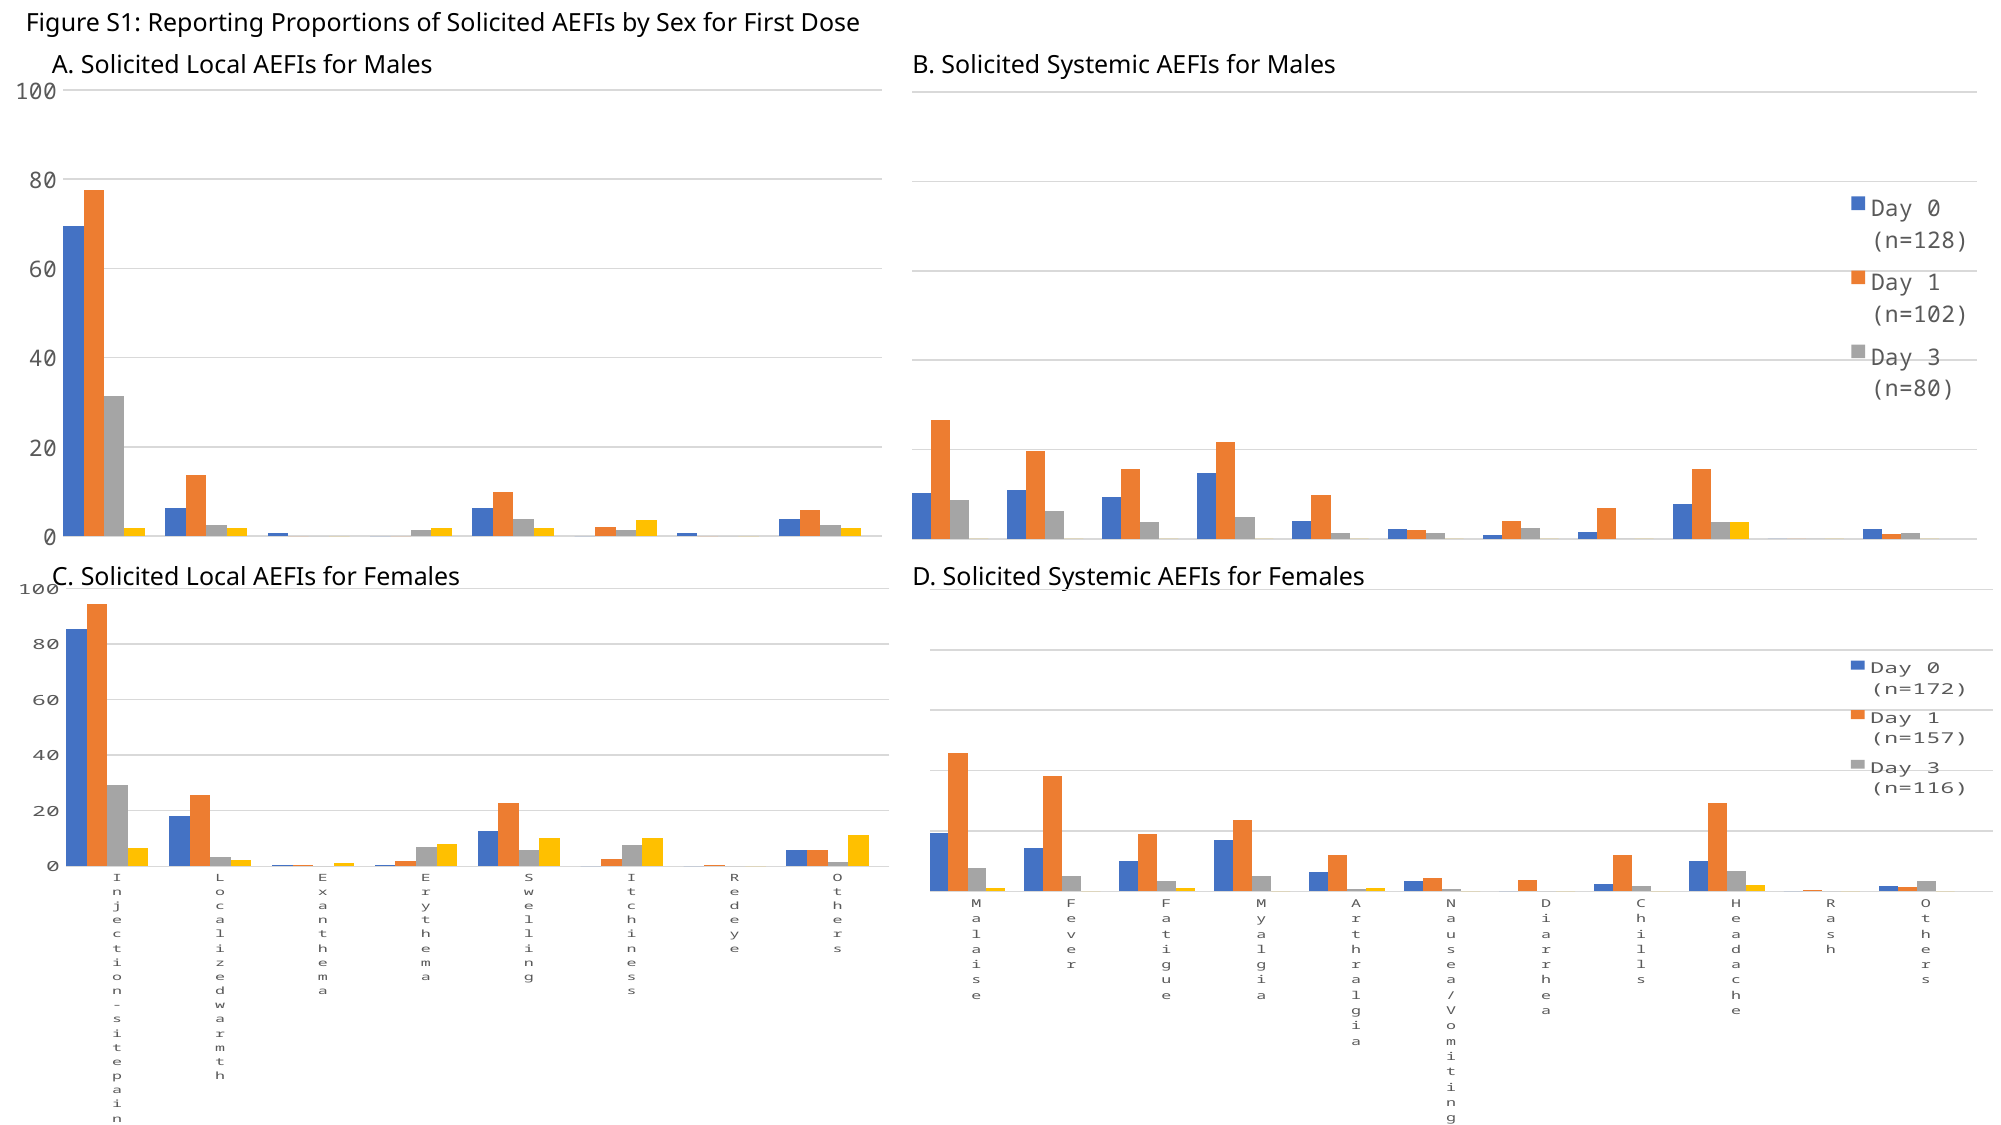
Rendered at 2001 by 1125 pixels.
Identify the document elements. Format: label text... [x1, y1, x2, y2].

text_box Figure S1: Reporting Proportions of Solicited AEFIs by Sex for First Dose [10, 0, 1192, 46]
chart [0, 66, 2000, 563]
text_box D. Solicited Systemic AEFIs for Females [897, 552, 1773, 574]
text_box A. Solicited Local AEFIs for Males [36, 35, 897, 66]
text_box C. Solicited Local AEFIs for Females [36, 552, 897, 574]
chart [0, 574, 2000, 1125]
text_box B. Solicited Systemic AEFIs for Males [897, 35, 1773, 66]
